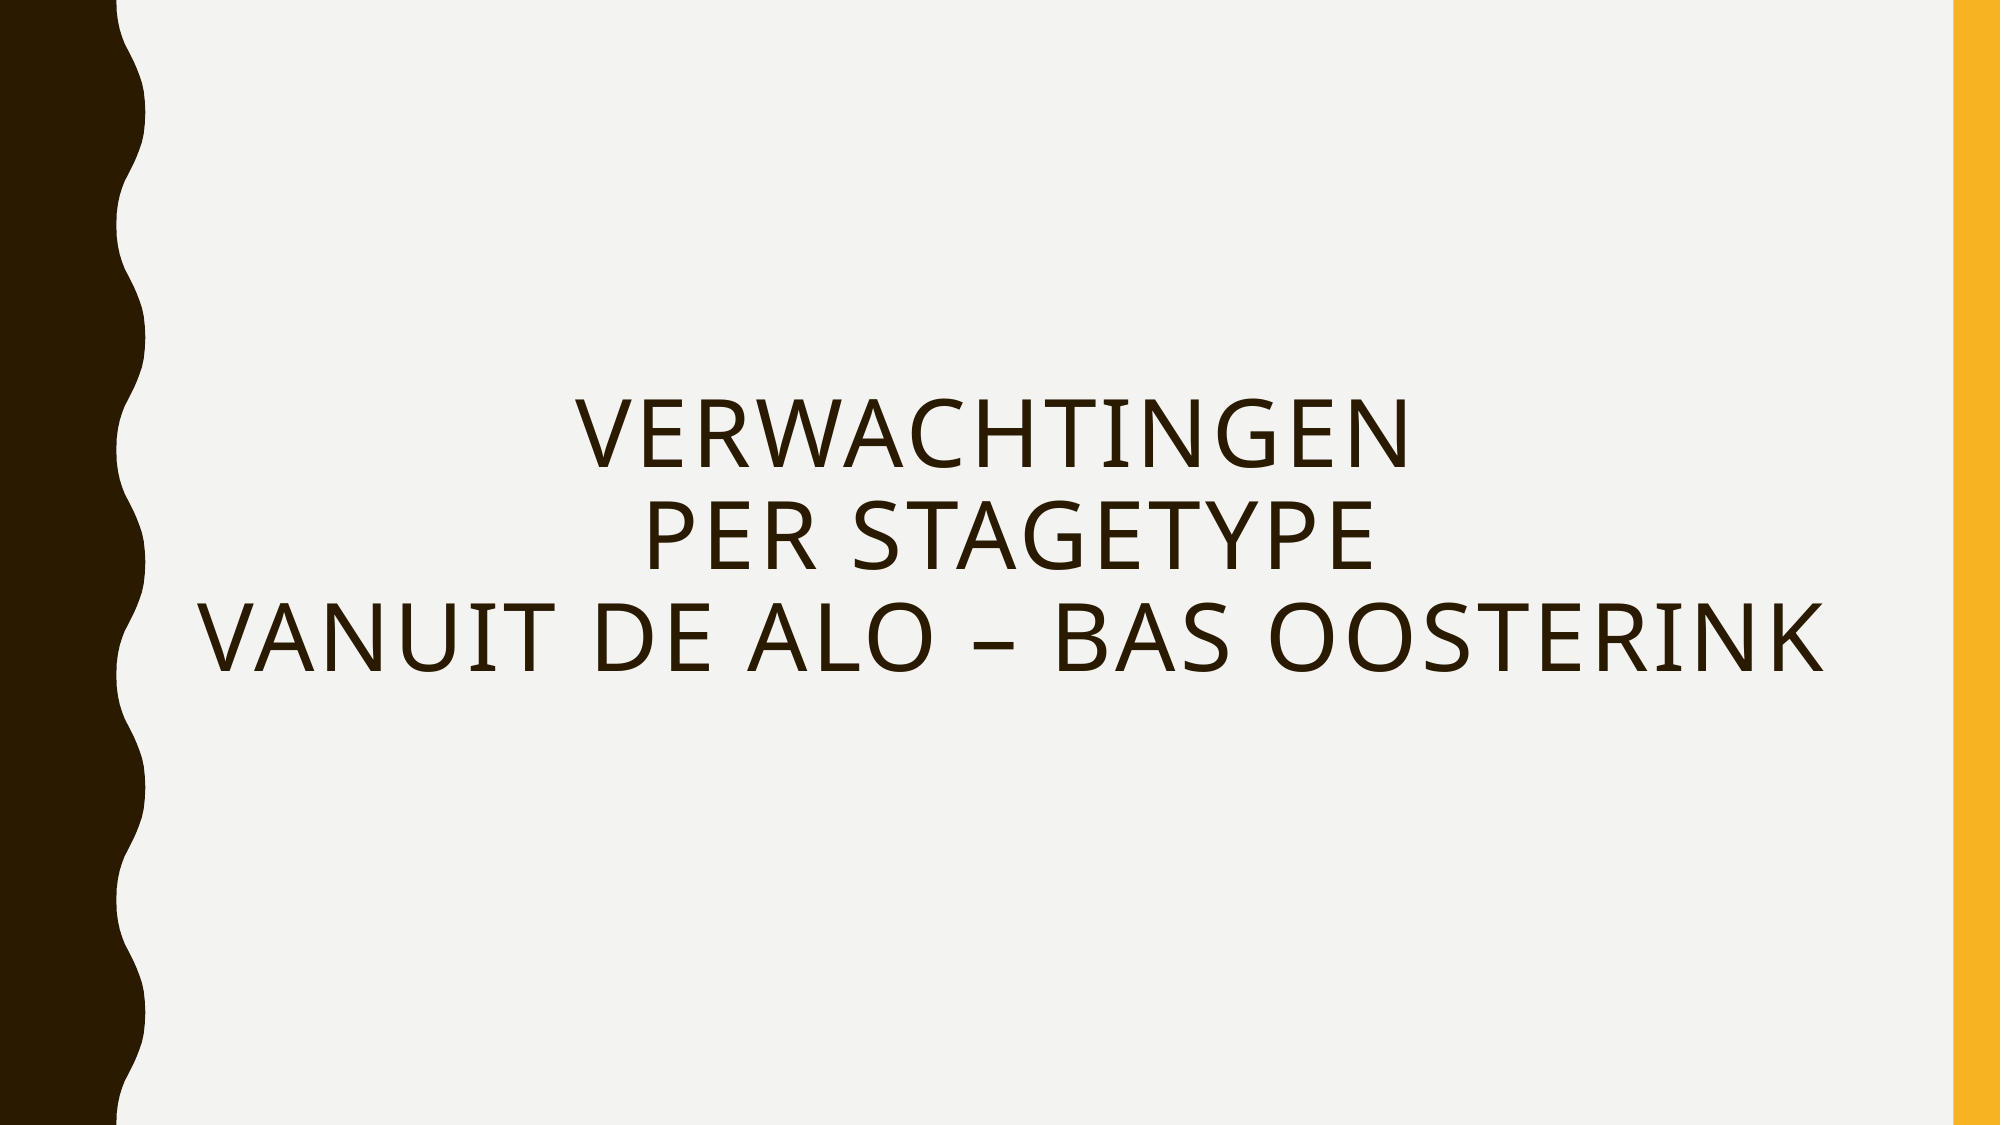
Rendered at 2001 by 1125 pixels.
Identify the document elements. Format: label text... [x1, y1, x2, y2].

title Verwachtingen per stagetype vanuit de ALO – Bas Oosterink [176, 378, 1847, 712]
